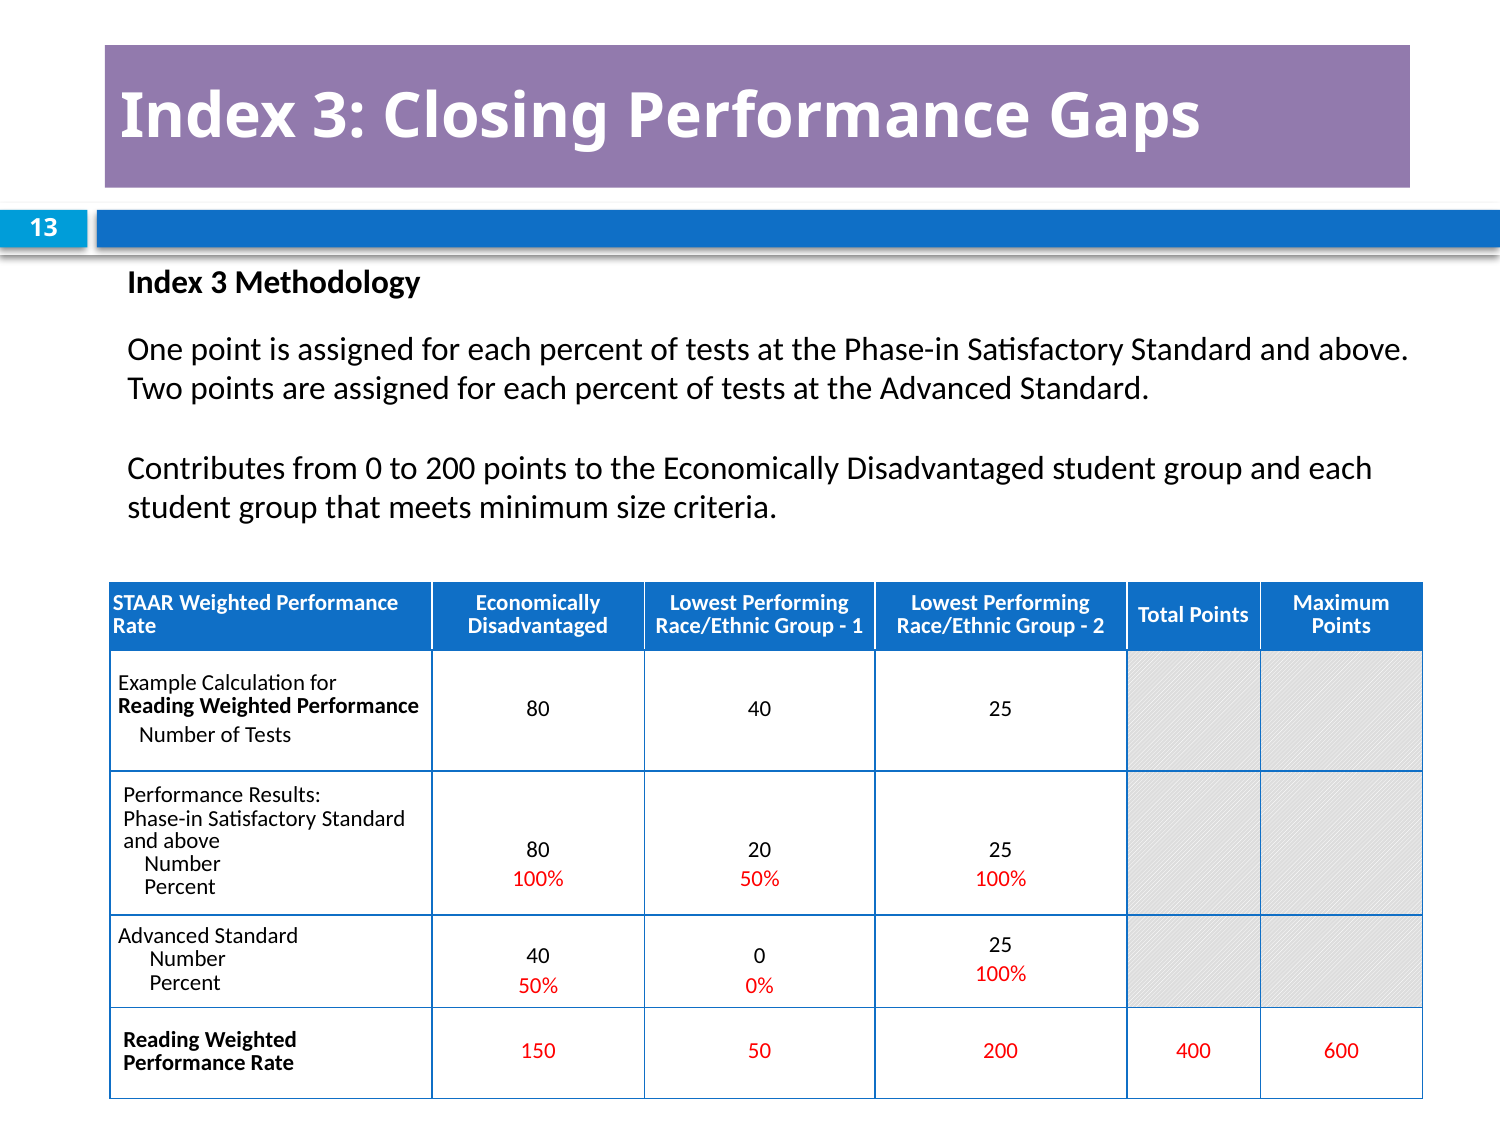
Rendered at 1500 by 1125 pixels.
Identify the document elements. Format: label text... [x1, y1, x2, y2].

table_cell 80 [433, 651, 644, 770]
table_header Maximum Points [1261, 584, 1422, 649]
table_cell 600 [1261, 1008, 1422, 1098]
table_cell 80 100% [433, 772, 644, 914]
table_cell Example Calculation for Reading Weighted Performance Number of Tests [111, 651, 431, 770]
table_header Total Points [1128, 584, 1260, 649]
table_cell [1261, 651, 1422, 770]
table_header Lowest Performing Race/Ethnic Group - 1 [645, 584, 874, 649]
table_cell Performance Results: Phase-in Satisfactory Standard and above Number Percent [111, 772, 431, 914]
table_cell Reading Weighted Performance Rate [111, 1008, 431, 1098]
table_cell 40 [645, 651, 874, 770]
table_cell [1261, 772, 1422, 914]
table_cell [1128, 651, 1260, 770]
table_cell [1128, 772, 1260, 914]
text_box Index 3 Methodology One point is assigned for each percent of tests at the Phase-in Satisfactory Standard and above. Two points are assigned for each percent of tests at the Advanced Standard. Contributes from 0 to 200 points to the Economically Disadvantaged student group and each student group that meets minimum size criteria. [112, 253, 1433, 533]
title Index 3: Closing Performance Gaps [104, 44, 1411, 189]
table_cell Advanced Standard Number Percent [111, 916, 431, 1007]
table_cell [1128, 916, 1260, 1007]
table_cell 0 0% [645, 916, 874, 1007]
table_cell 25 100% [876, 916, 1126, 1007]
table_cell 25 100% [876, 772, 1126, 914]
table_header STAAR Weighted Performance Rate [111, 584, 431, 649]
table_cell 400 [1128, 1008, 1260, 1098]
table_header Economically Disadvantaged [433, 584, 644, 649]
table_cell 50 [645, 1008, 874, 1098]
table_header Lowest Performing Race/Ethnic Group - 2 [876, 584, 1126, 649]
table_cell 25 [876, 651, 1126, 770]
table_cell 150 [433, 1008, 644, 1098]
table_cell 20 50% [645, 772, 874, 914]
slide_number 13 [0, 208, 88, 249]
table_cell [1261, 916, 1422, 1007]
table_cell 200 [876, 1008, 1126, 1098]
table_cell 40 50% [433, 916, 644, 1007]
